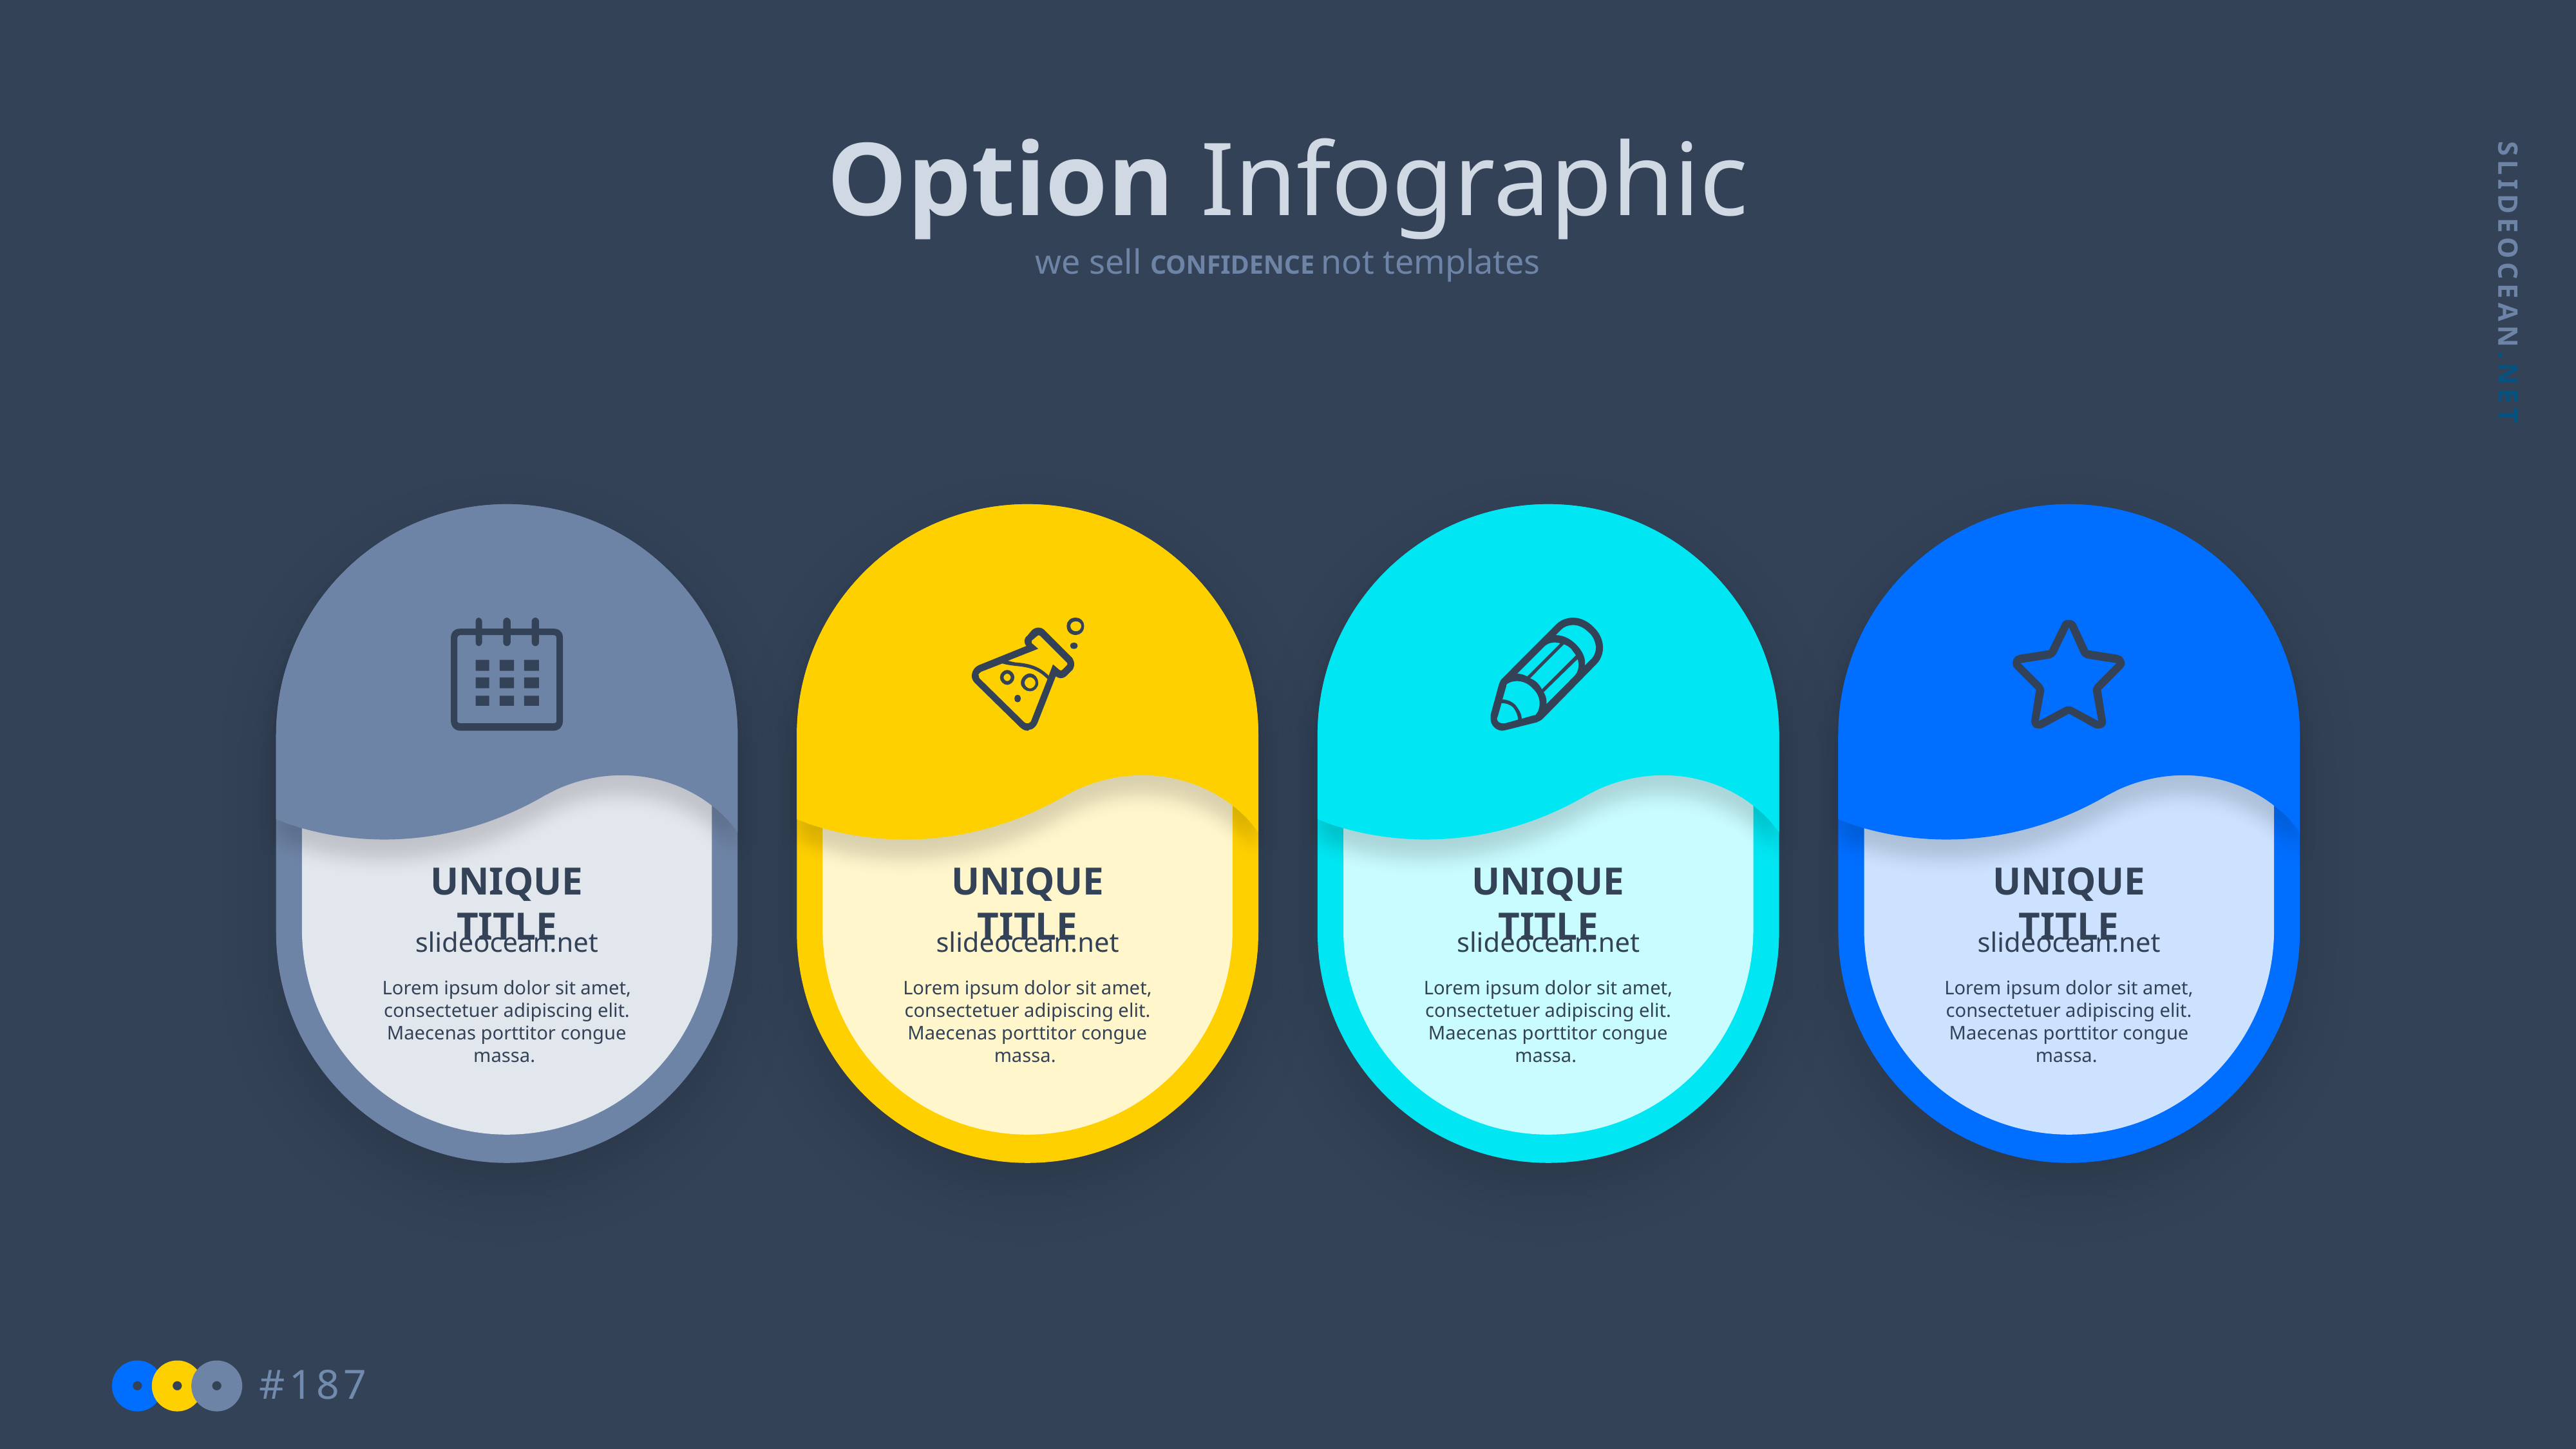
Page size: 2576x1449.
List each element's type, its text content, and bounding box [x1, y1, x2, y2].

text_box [796, 504, 1259, 1164]
text_box Option Infographic [818, 110, 1758, 241]
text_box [276, 504, 738, 1164]
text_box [971, 617, 1084, 732]
text_box #187 [259, 1359, 411, 1408]
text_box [370, 874, 644, 1072]
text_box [450, 617, 564, 732]
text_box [1932, 874, 2206, 1072]
text_box we sell CONFIDENCE not templates [1026, 241, 1550, 285]
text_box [1837, 504, 2300, 1164]
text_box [891, 874, 1164, 1072]
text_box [1317, 504, 1780, 1164]
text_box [1411, 874, 1685, 1072]
